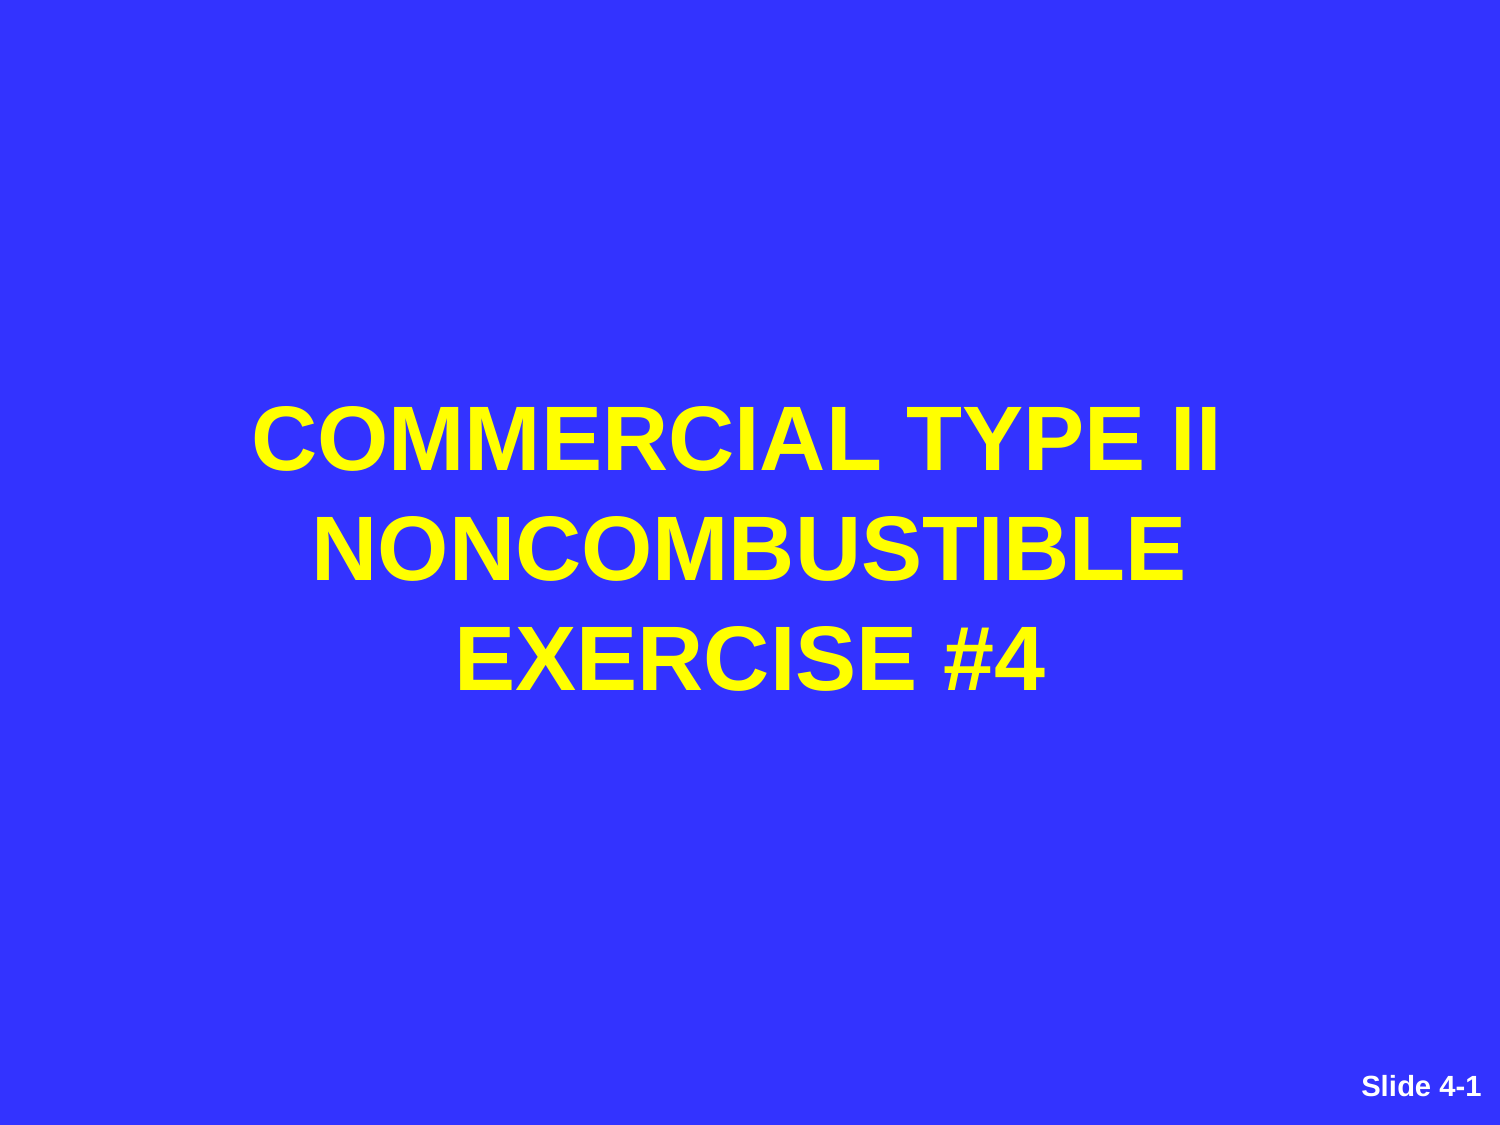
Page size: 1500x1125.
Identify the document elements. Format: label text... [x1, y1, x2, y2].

slide_number Slide 4-101 [1146, 1059, 1497, 1125]
title COMMERCIAL TYPE II NONCOMBUSTIBLE EXERCISE #4 [112, 337, 1388, 751]
